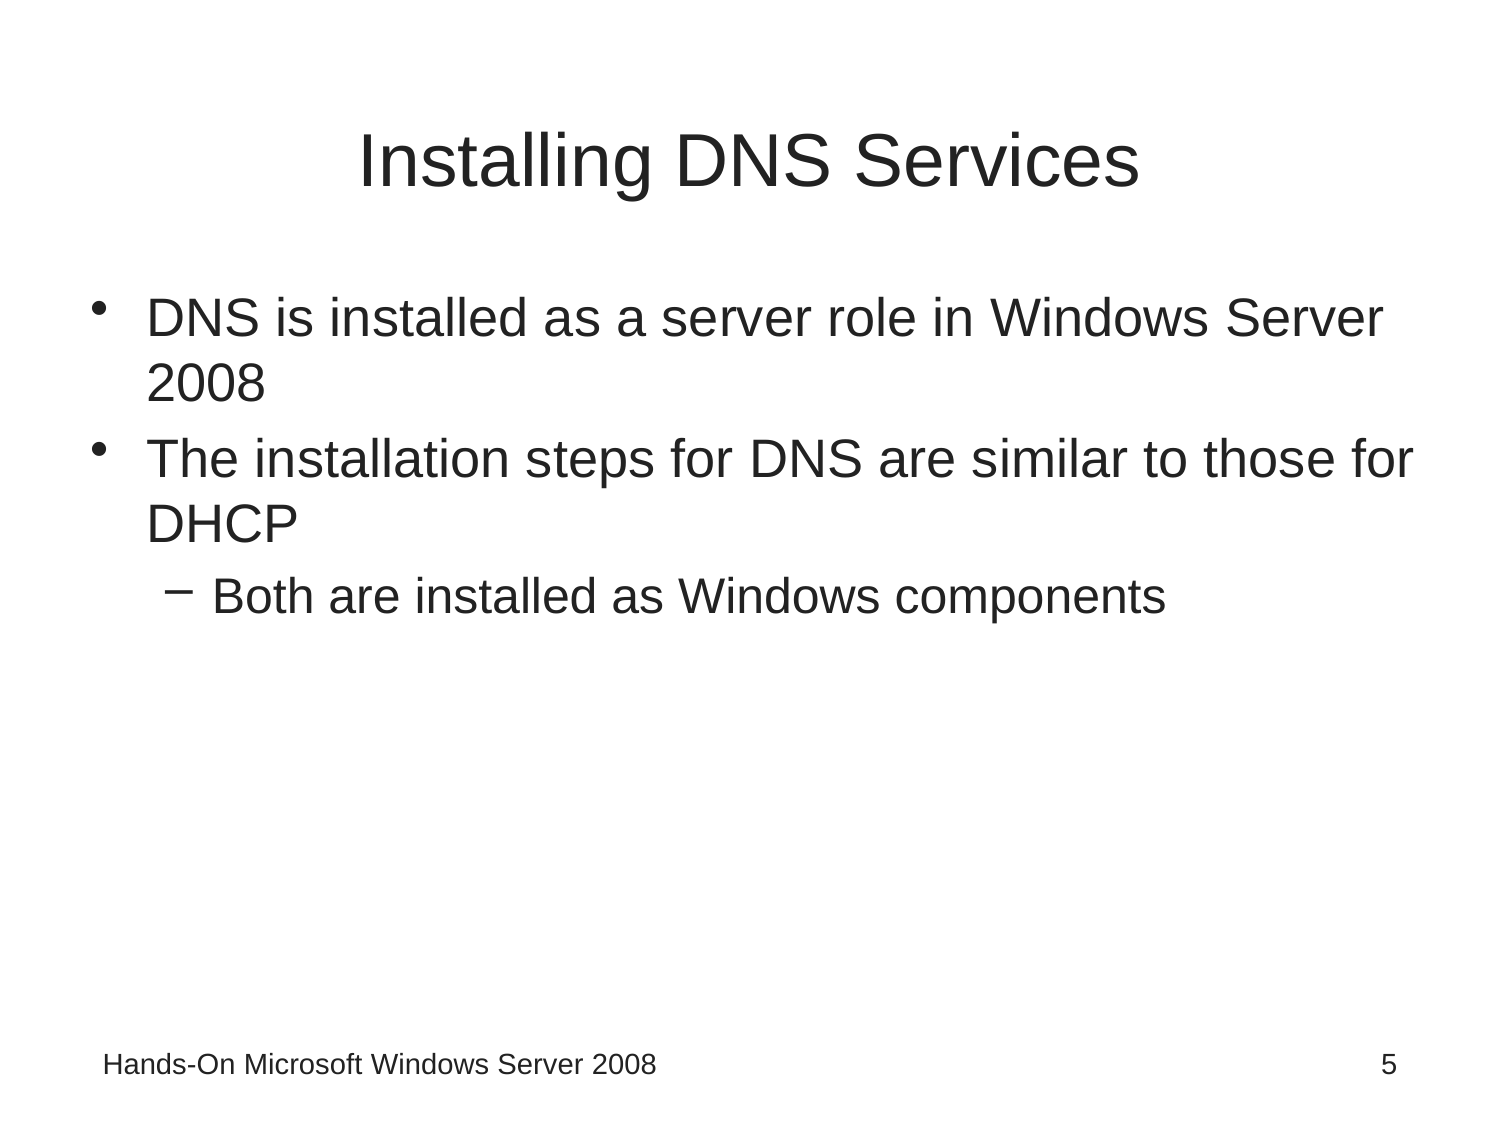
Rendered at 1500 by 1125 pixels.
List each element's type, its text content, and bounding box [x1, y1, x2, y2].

title Installing DNS Services [87, 62, 1413, 251]
slide_number 5 [1074, 1037, 1413, 1101]
list DNS is installed as a server role in Windows Server 2008 The installation steps for DNS are similar to those for DHCP Both are installed as Windows components [74, 274, 1438, 1026]
footer Hands-On Microsoft Windows Server 2008 [87, 1037, 1051, 1101]
